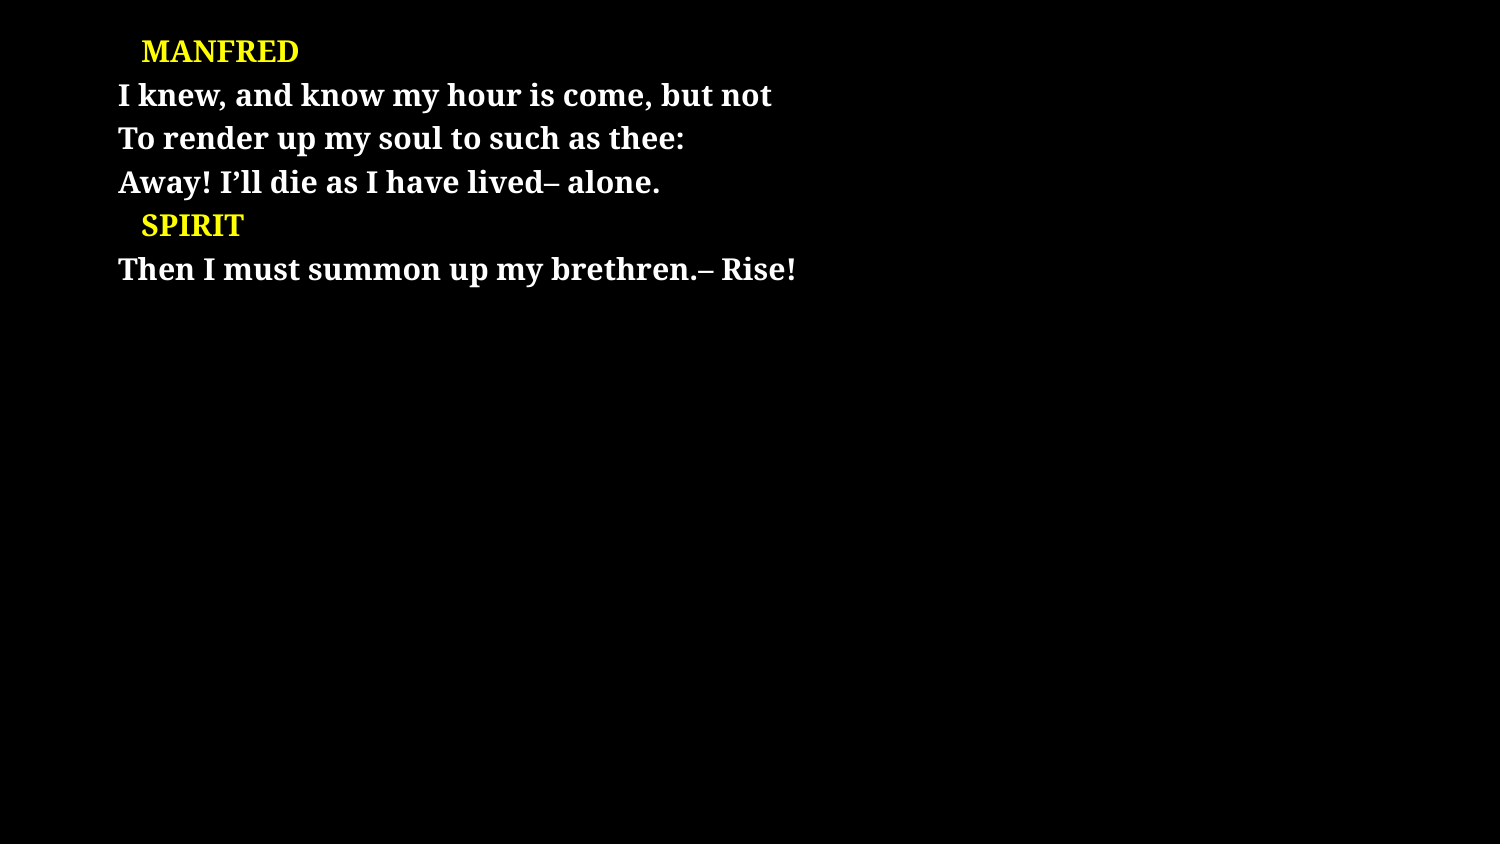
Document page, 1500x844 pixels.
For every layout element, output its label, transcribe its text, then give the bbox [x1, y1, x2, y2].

title Manfred I knew, and know my hour is come, but not To render up my soul to such as thee: Away! I’ll die as I have lived– alone. SPIRIT Then I must summon up my brethren.– Rise! [103, 17, 1397, 299]
